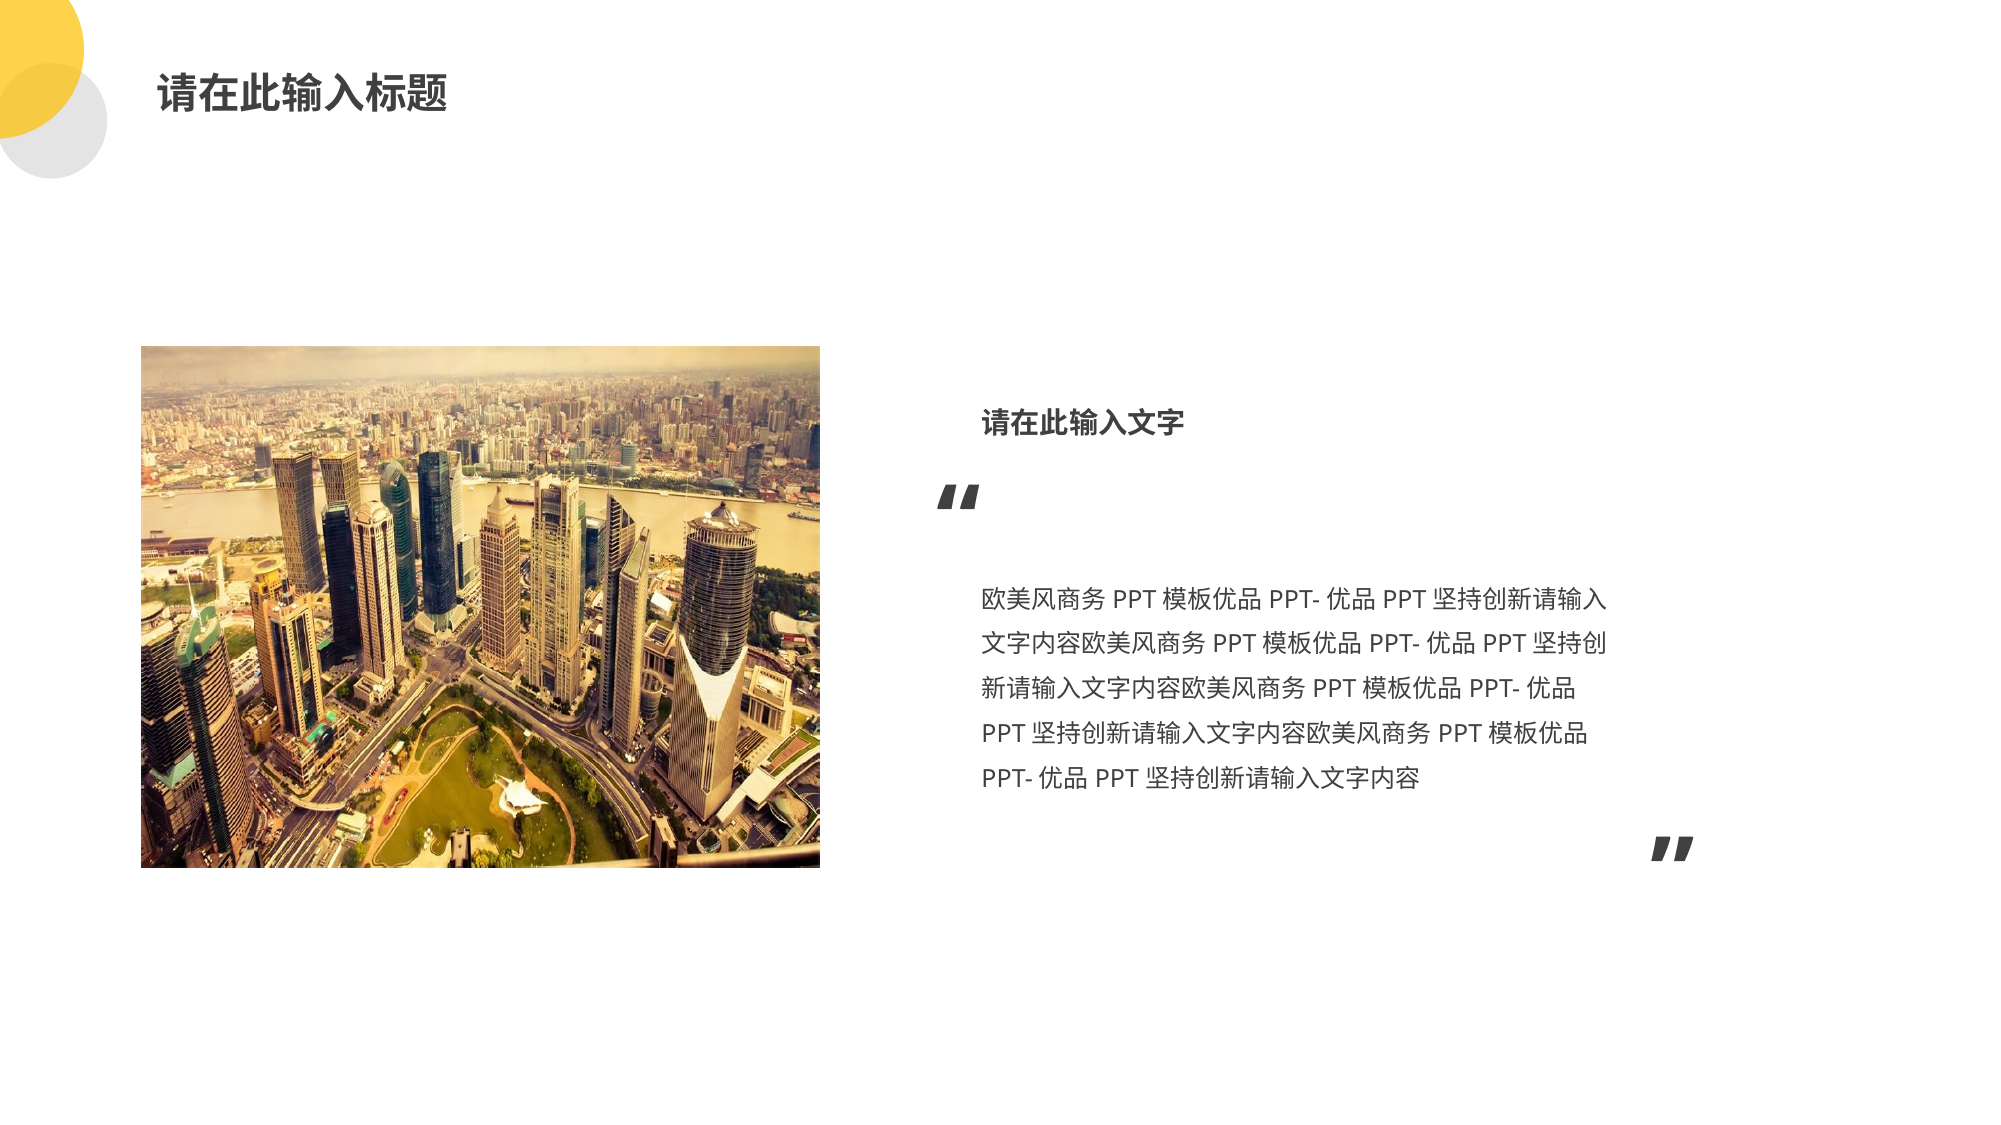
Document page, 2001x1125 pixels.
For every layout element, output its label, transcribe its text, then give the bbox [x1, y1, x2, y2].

text_box 请在此输入文字 [966, 397, 1201, 447]
text_box ” [1635, 800, 1798, 936]
text_box 请在此输入标题 [141, 59, 464, 124]
text_box 欧美风商务PPT模板优品PPT-优品PPT坚持创新请输入文字内容欧美风商务PPT模板优品PPT-优品PPT坚持创新请输入文字内容欧美风商务PPT模板优品PPT-优品PPT坚持创新请输入文字内容欧美风商务PPT模板优品PPT-优品PPT坚持创新请输入文字内容 [966, 560, 1636, 800]
picture [141, 346, 820, 868]
text_box “ [921, 449, 1086, 585]
